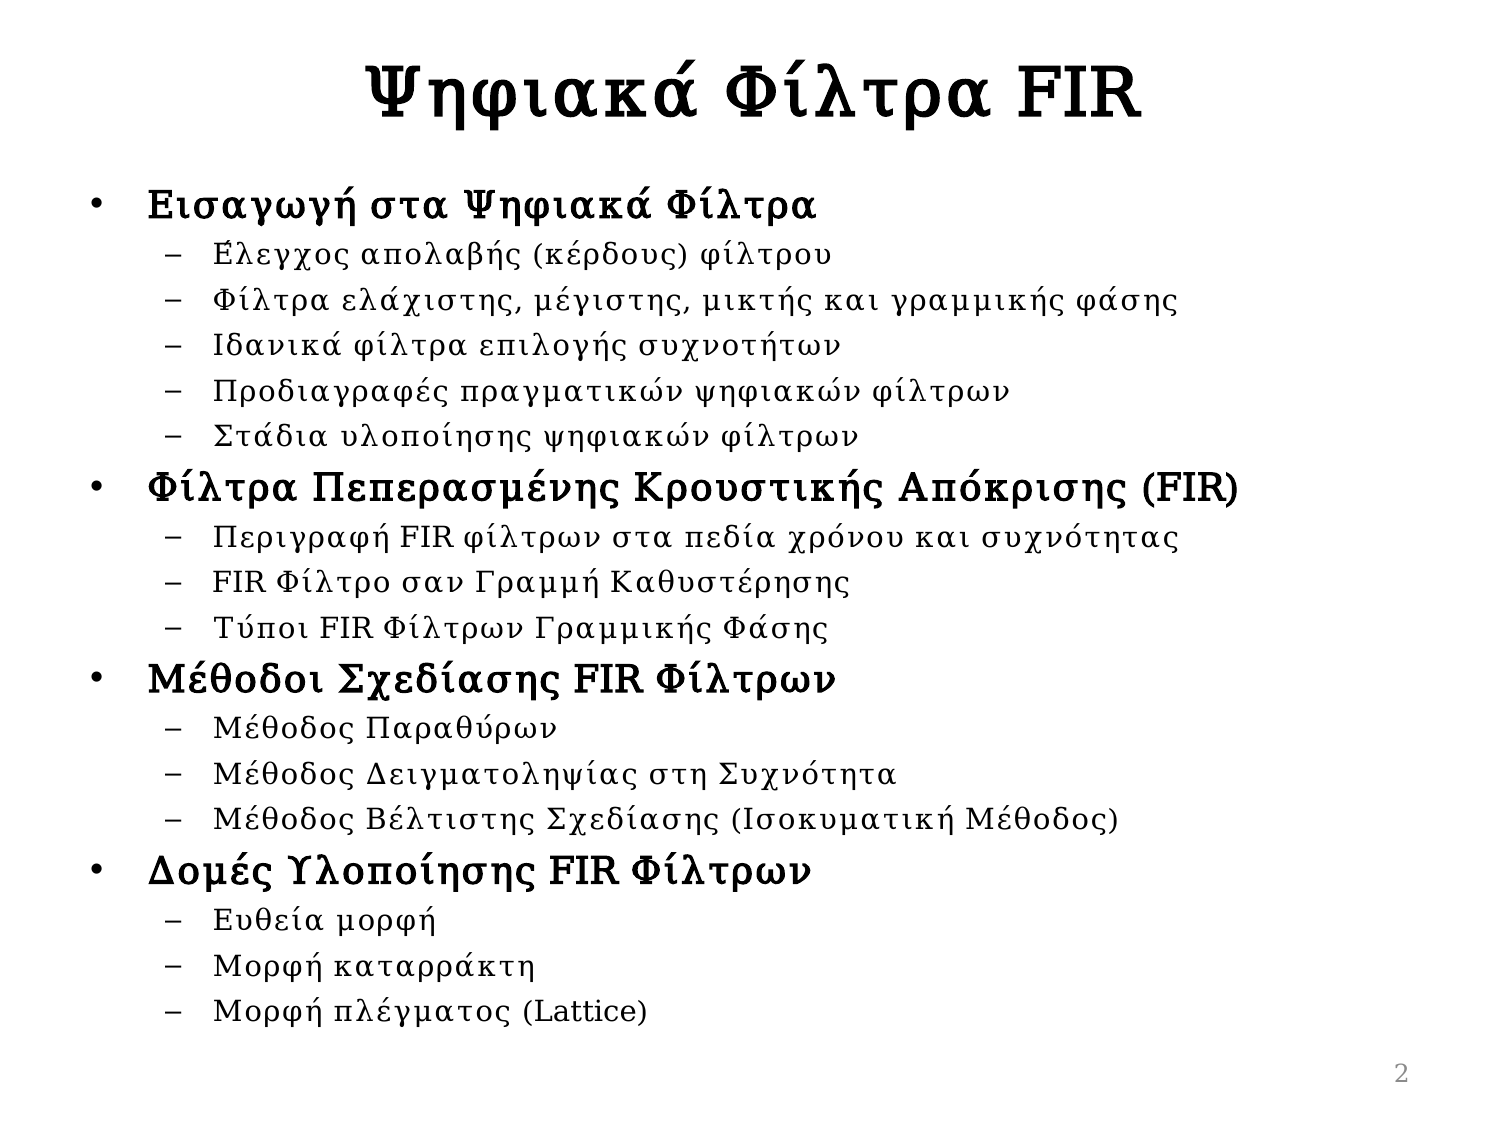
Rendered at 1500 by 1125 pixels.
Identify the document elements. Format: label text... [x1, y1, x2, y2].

list Εισαγωγή στα Ψηφιακά Φίλτρα Έλεγχος απολαβής (κέρδους) φίλτρου Φίλτρα ελάχιστης, μέγιστης, μικτής και γραμμικής φάσης Ιδανικά φίλτρα επιλογής συχνοτήτων Προδιαγραφές πραγματικών ψηφιακών φίλτρων Στάδια υλοποίησης ψηφιακών φίλτρων Φίλτρα Πεπερασμένης Κρουστικής Απόκρισης (FIR) Περιγραφή FIR φίλτρων στα πεδία χρόνου και συχνότητας FIR Φίλτρο σαν Γραμμή Καθυστέρησης Τύποι FIR Φίλτρων Γραμμικής Φάσης Μέθοδοι Σχεδίασης FIR Φίλτρων Μέθοδος Παραθύρων Μέθοδος Δειγματοληψίας στη Συχνότητα Μέθοδος Βέλτιστης Σχεδίασης (Ισοκυματική Μέθοδος) Δομές Υλοποίησης FIR Φίλτρων Ευθεία μορφή Μορφή καταρράκτη Μορφή πλέγματος (Lattice) [75, 172, 1425, 1024]
slide_number 2 [1222, 1042, 1425, 1103]
title Ψηφιακά Φίλτρα FIR [75, 19, 1425, 159]
